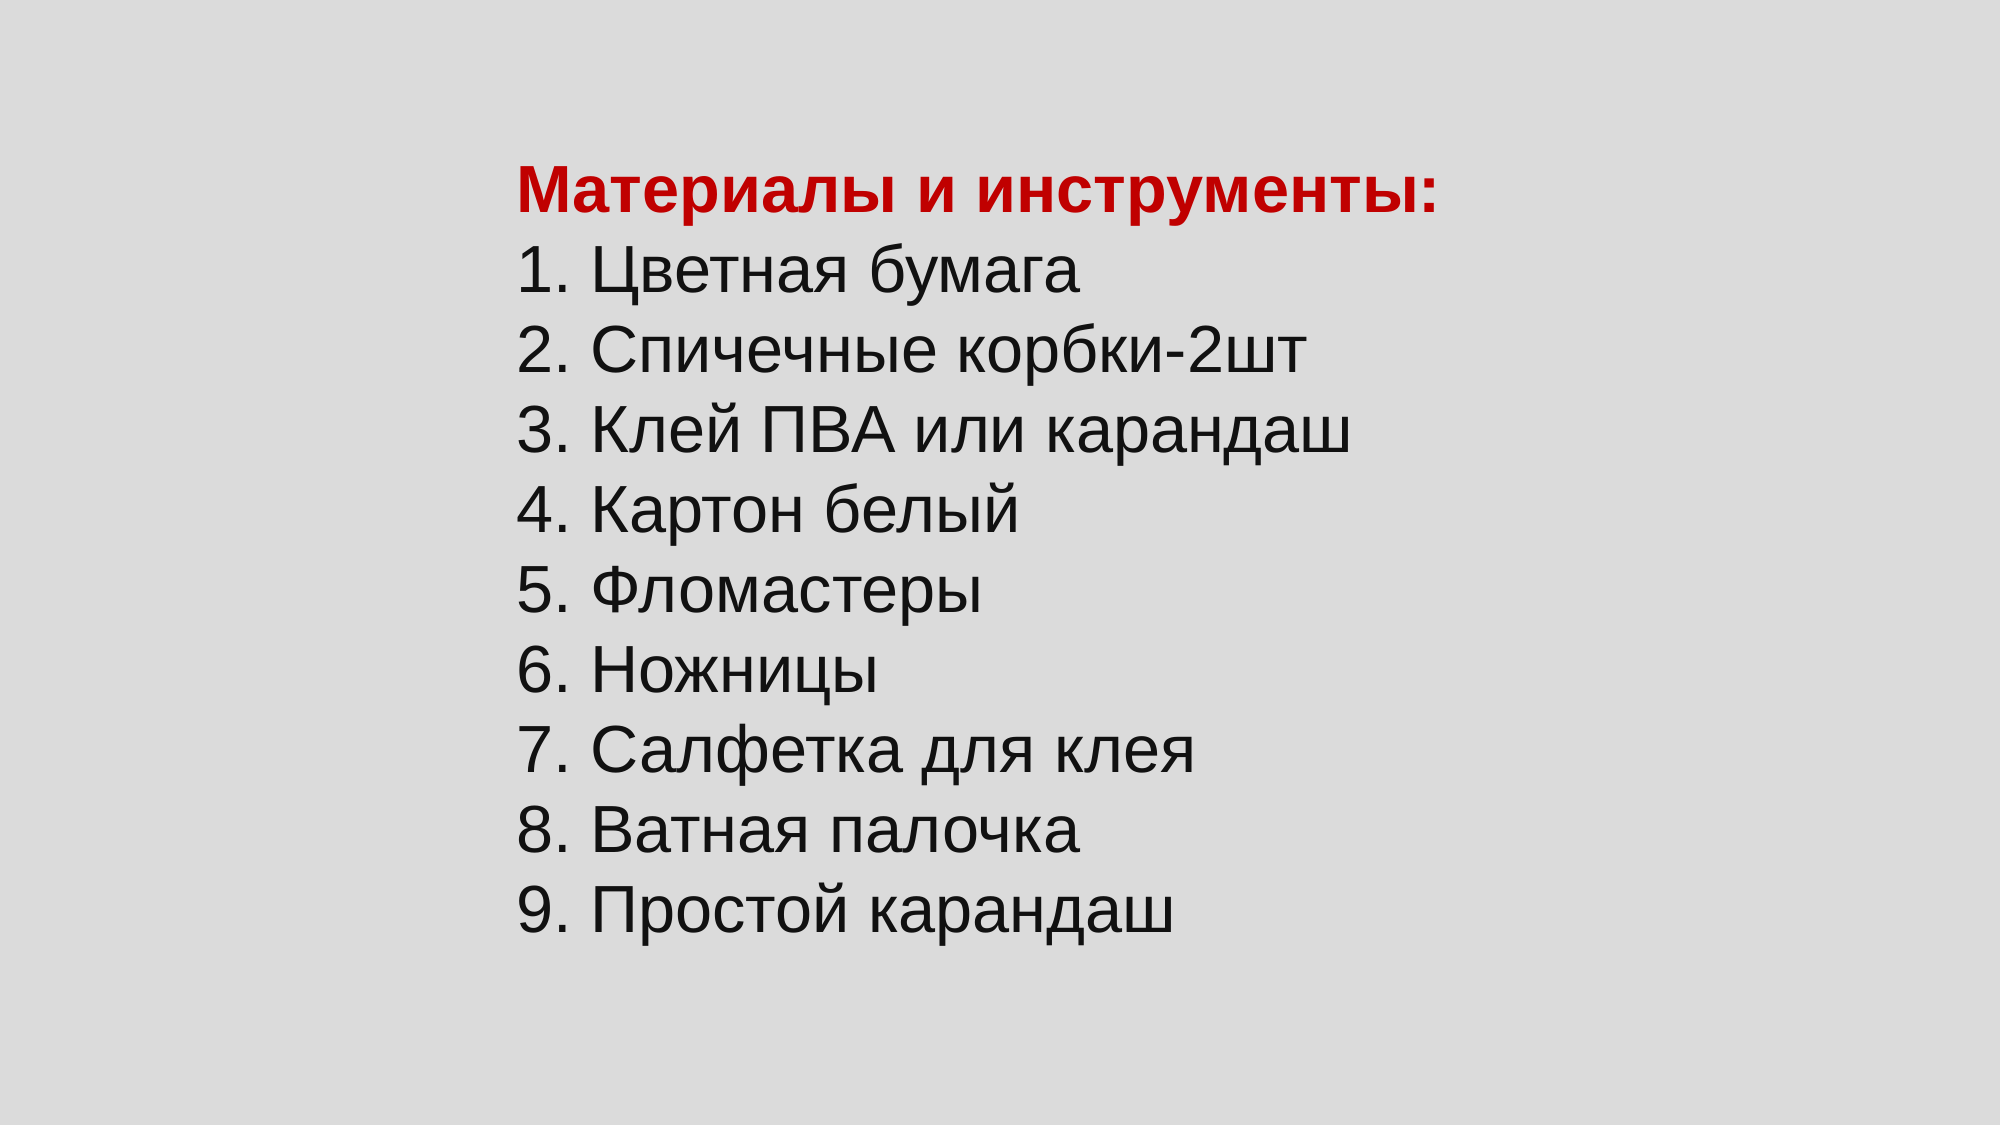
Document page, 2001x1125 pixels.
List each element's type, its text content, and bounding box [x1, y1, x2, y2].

text_box Материалы и инструменты: 1. Цветная бумага 2. Спичечные корбки-2шт 3. Клей ПВА или карандаш 4. Картон белый 5. Фломастеры 6. Ножницы 7. Салфетка для клея 8. Ватная палочка 9. Простой карандаш [501, 138, 1502, 953]
